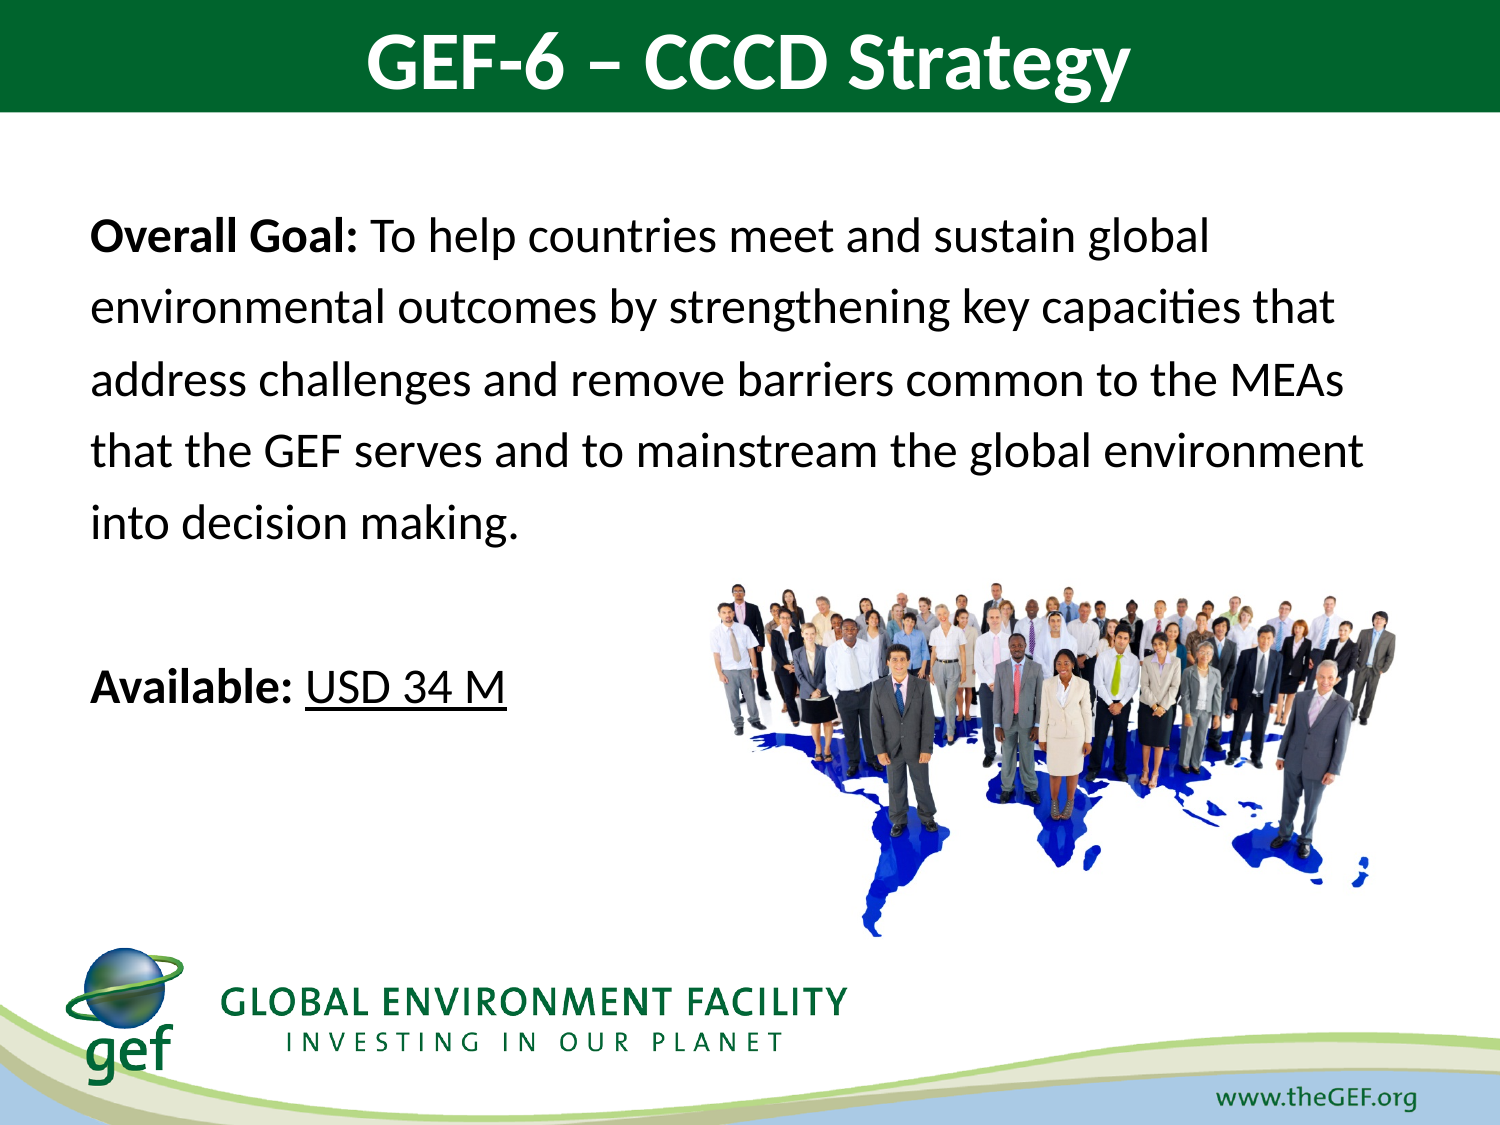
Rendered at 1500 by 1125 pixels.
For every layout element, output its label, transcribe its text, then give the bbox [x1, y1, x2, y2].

list Overall Goal: To help countries meet and sustain global environmental outcomes by strengthening key capacities that address challenges and remove barriers common to the MEAs that the GEF serves and to mainstream the global environment into decision making. Available: USD 34 M [75, 182, 1425, 925]
picture [0, 512, 1500, 1125]
text_box GEF-6 – CCCD Strategy [0, 0, 1500, 113]
